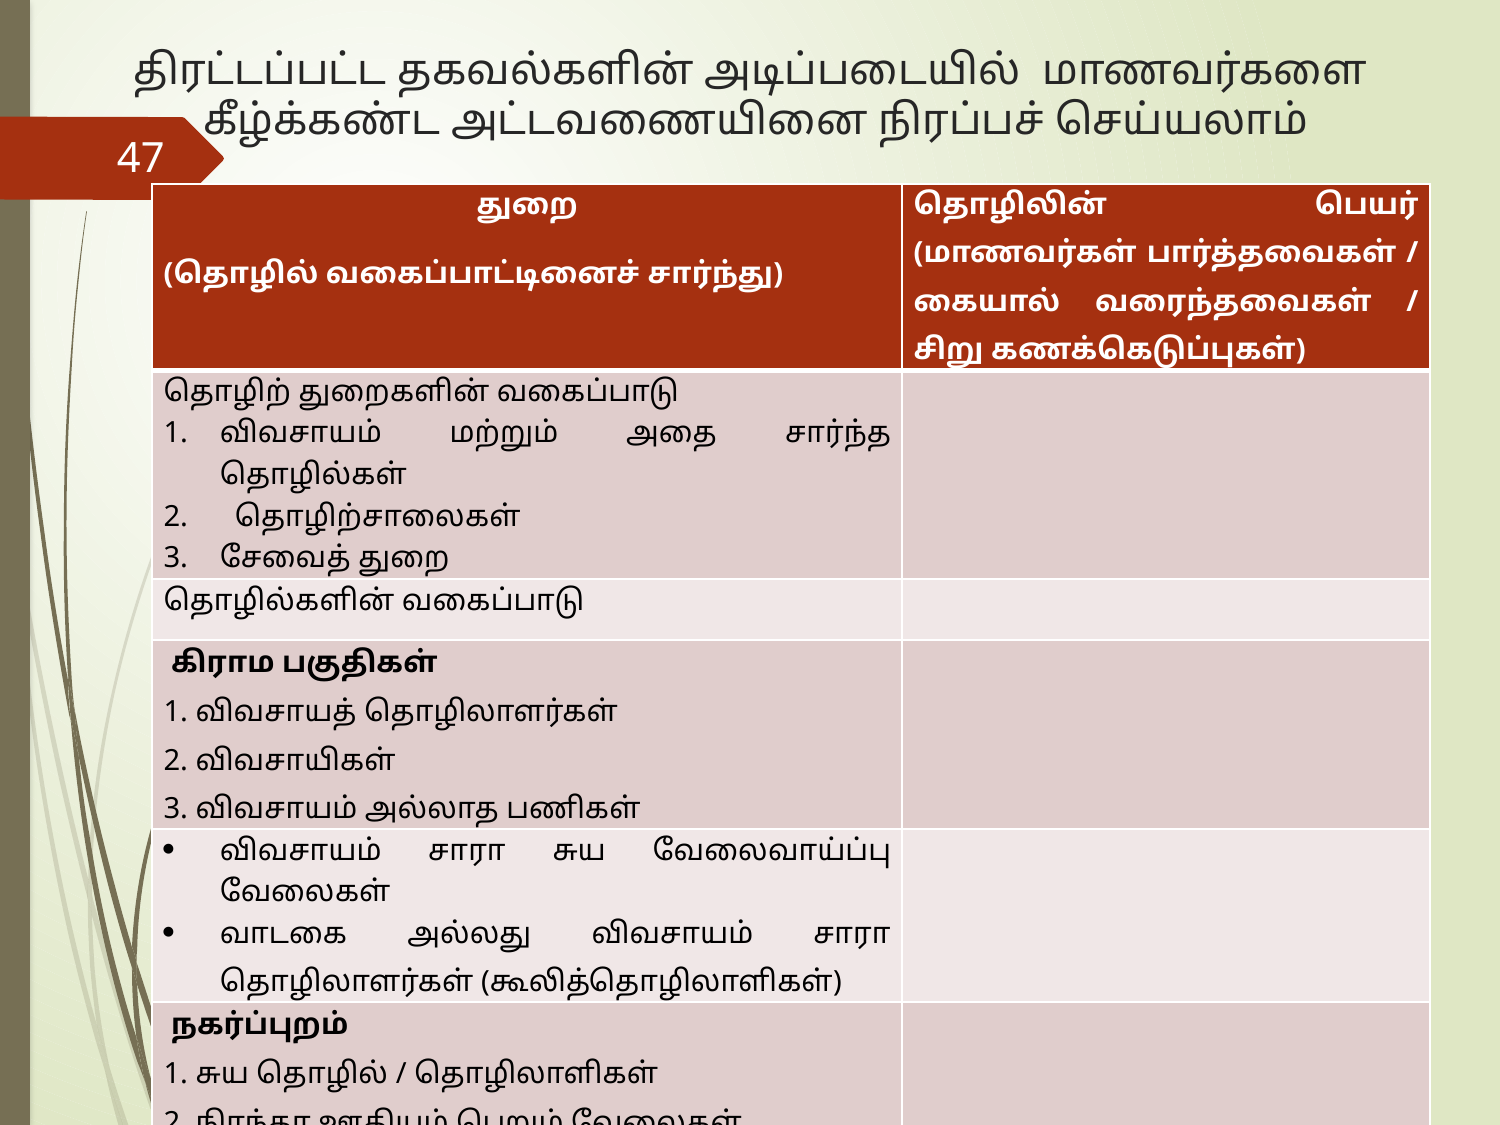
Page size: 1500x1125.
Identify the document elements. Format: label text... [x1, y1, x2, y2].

table_cell [903, 580, 1429, 639]
title திரட்டப்பட்ட தகவல்களின் அடிப்படையில் மாணவர்களை கீழ்க்கண்ட அட்டவணையினை நிரப்பச் செய்யலாம் [46, 35, 1465, 121]
table_header துறை (தொழில் வகைப்பாட்டினைச் சார்ந்து) [153, 185, 901, 368]
table_cell [903, 373, 1429, 578]
table_header தொழிலின் பெயர் (மாணவர்கள் பார்த்தவைகள் / கையால் வரைந்தவைகள் / சிறு கணக்கெடுப்புகள்) [903, 185, 1429, 368]
table_cell தொழில்களின் வகைப்பாடு [153, 580, 901, 639]
table_cell [903, 641, 1429, 828]
table_cell விவசாயம் சாரா சுய வேலைவாய்ப்பு வேலைகள் வாடகை அல்லது விவசாயம் சாரா தொழிலாளர்கள் (கூலித்தொழிலாளிகள்) [153, 830, 901, 1001]
table_cell [903, 830, 1429, 1001]
table_cell நகர்ப்புறம் 1. சுய தொழில் / தொழிலாளிகள் 2. நிரந்தர ஊதியம் பெறும் வேலைகள் 3. சாதராண கூலித் தொழிலாளர்கள் [153, 1003, 901, 1125]
table_cell [903, 1003, 1429, 1125]
table_cell தொழிற் துறைகளின் வகைப்பாடு விவசாயம் மற்றும் அதை சார்ந்த தொழில்கள் தொழிற்சாலைகள் சேவைத் துறை [153, 373, 901, 578]
table_cell கிராம பகுதிகள் 1. விவசாயத் தொழிலாளர்கள் 2. விவசாயிகள் 3. விவசாயம் அல்லாத பணிகள் [153, 641, 901, 828]
slide_number 47 [83, 129, 180, 190]
